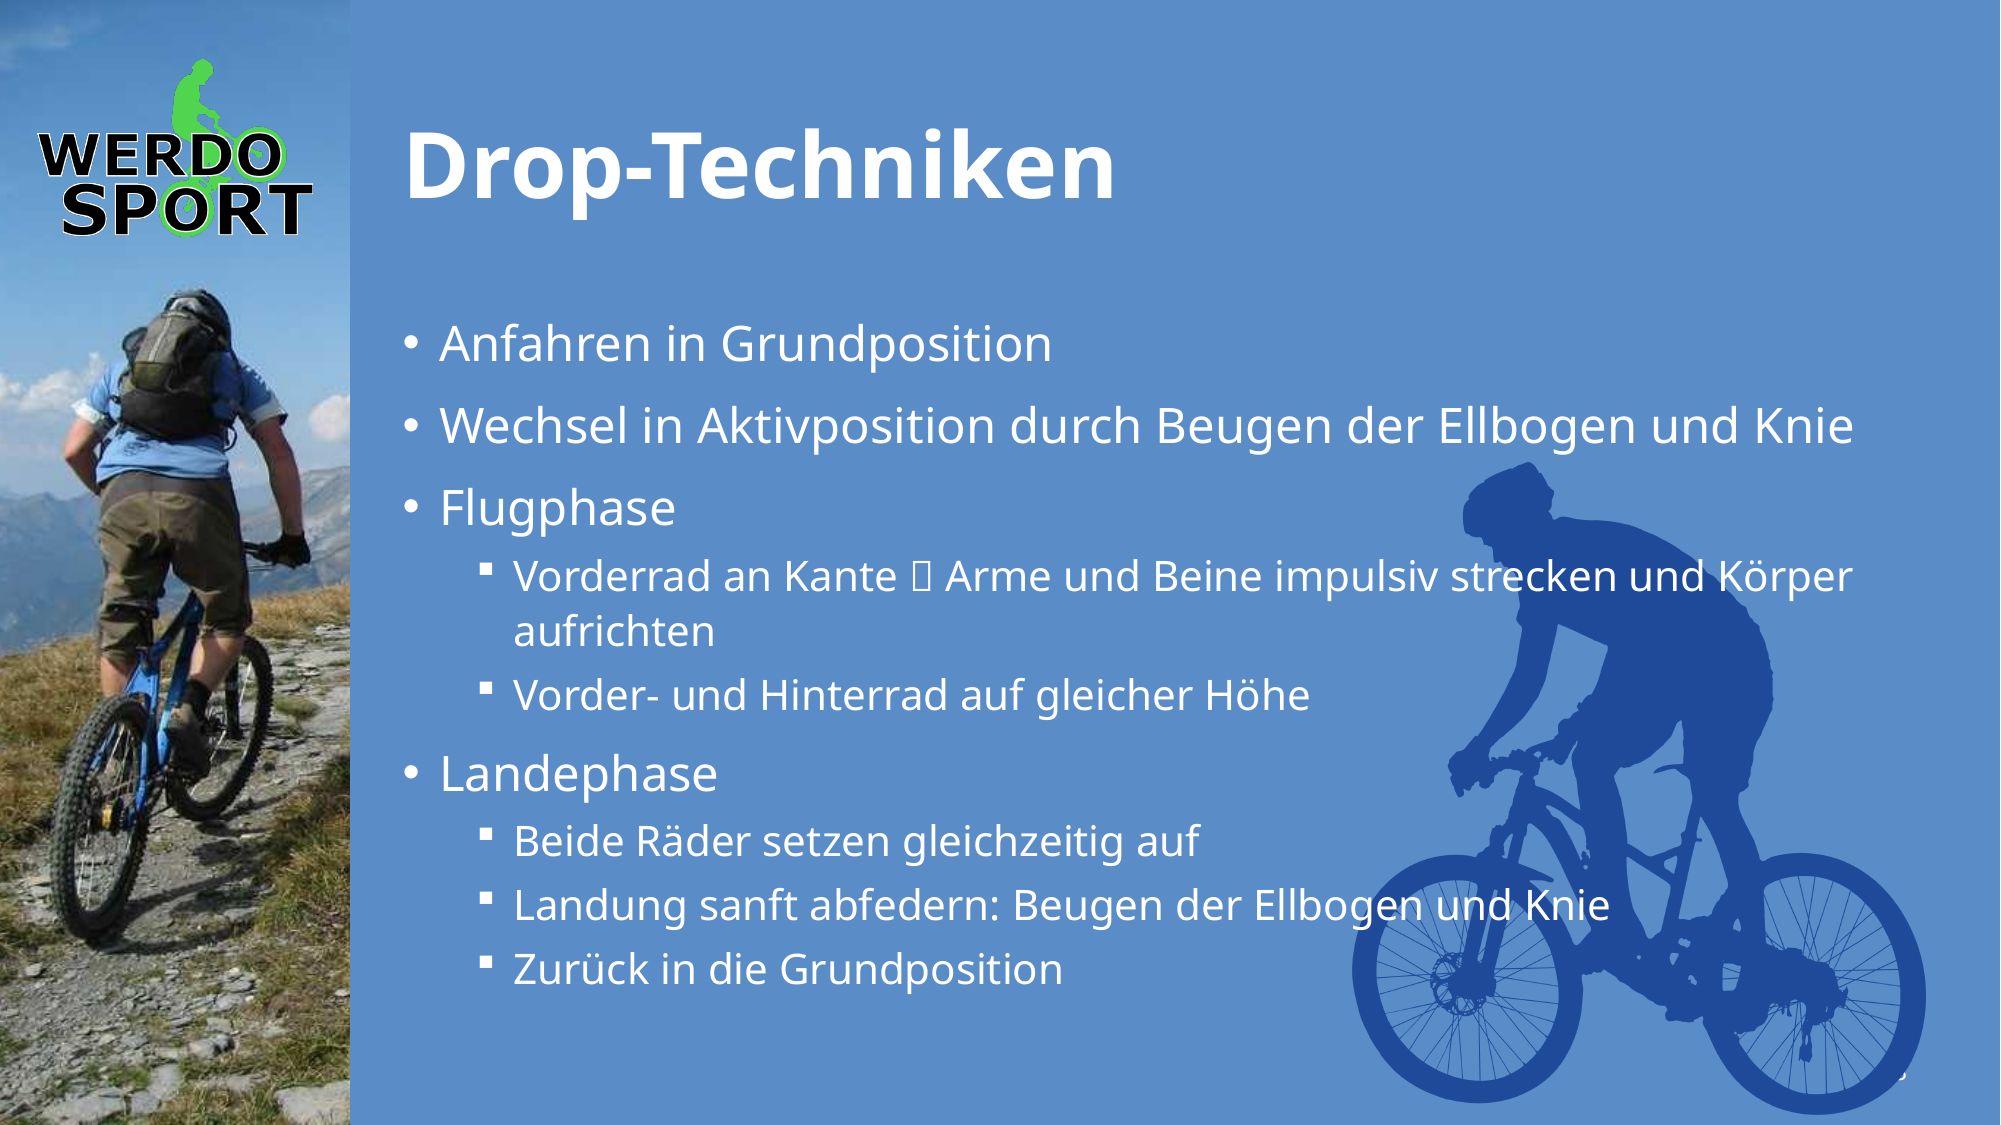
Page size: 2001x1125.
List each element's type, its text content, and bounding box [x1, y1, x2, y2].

picture [0, 0, 350, 1125]
title Drop-Techniken [387, 59, 1612, 278]
picture [1351, 462, 1926, 1115]
list Anfahren in Grundposition Wechsel in Aktivposition durch Beugen der Ellbogen und Knie Flugphase Vorderrad an Kante  Arme und Beine impulsiv strecken und Körper aufrichten Vorder- und Hinterrad auf gleicher Höhe Landephase Beide Räder setzen gleichzeitig auf Landung sanft abfedern: Beugen der Ellbogen und Knie Zurück in die Grundposition [387, 299, 1925, 1014]
